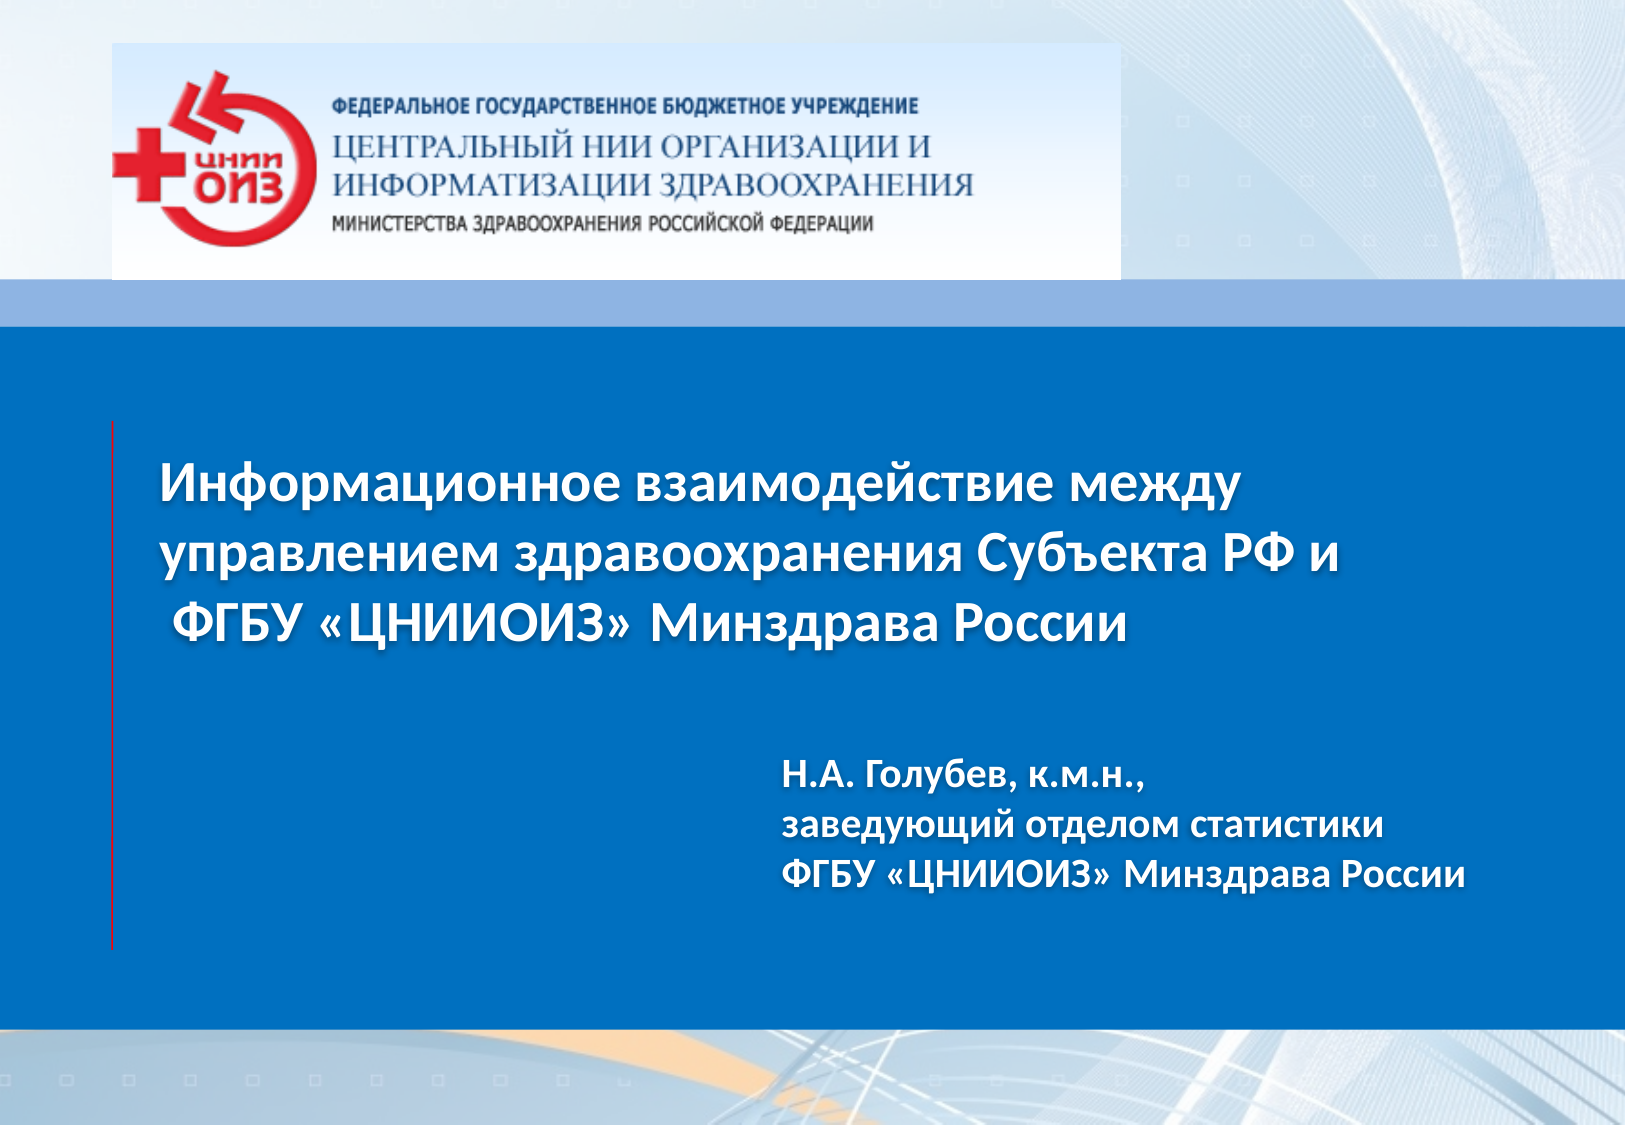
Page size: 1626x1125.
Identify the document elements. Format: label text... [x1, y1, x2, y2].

title Информационное взаимодействие между управлением здравоохранения Субъекта РФ и ФГБУ «ЦНИИОИЗ» Минздрава России [143, 418, 1440, 679]
text_box [0, 327, 1625, 1030]
picture [111, 43, 1121, 280]
text_box [0, 279, 1625, 327]
text_box Н.А. Голубев, к.м.н., заведующий отделом статистики ФГБУ «ЦНИИОИЗ» Минздрава России [766, 692, 1511, 951]
